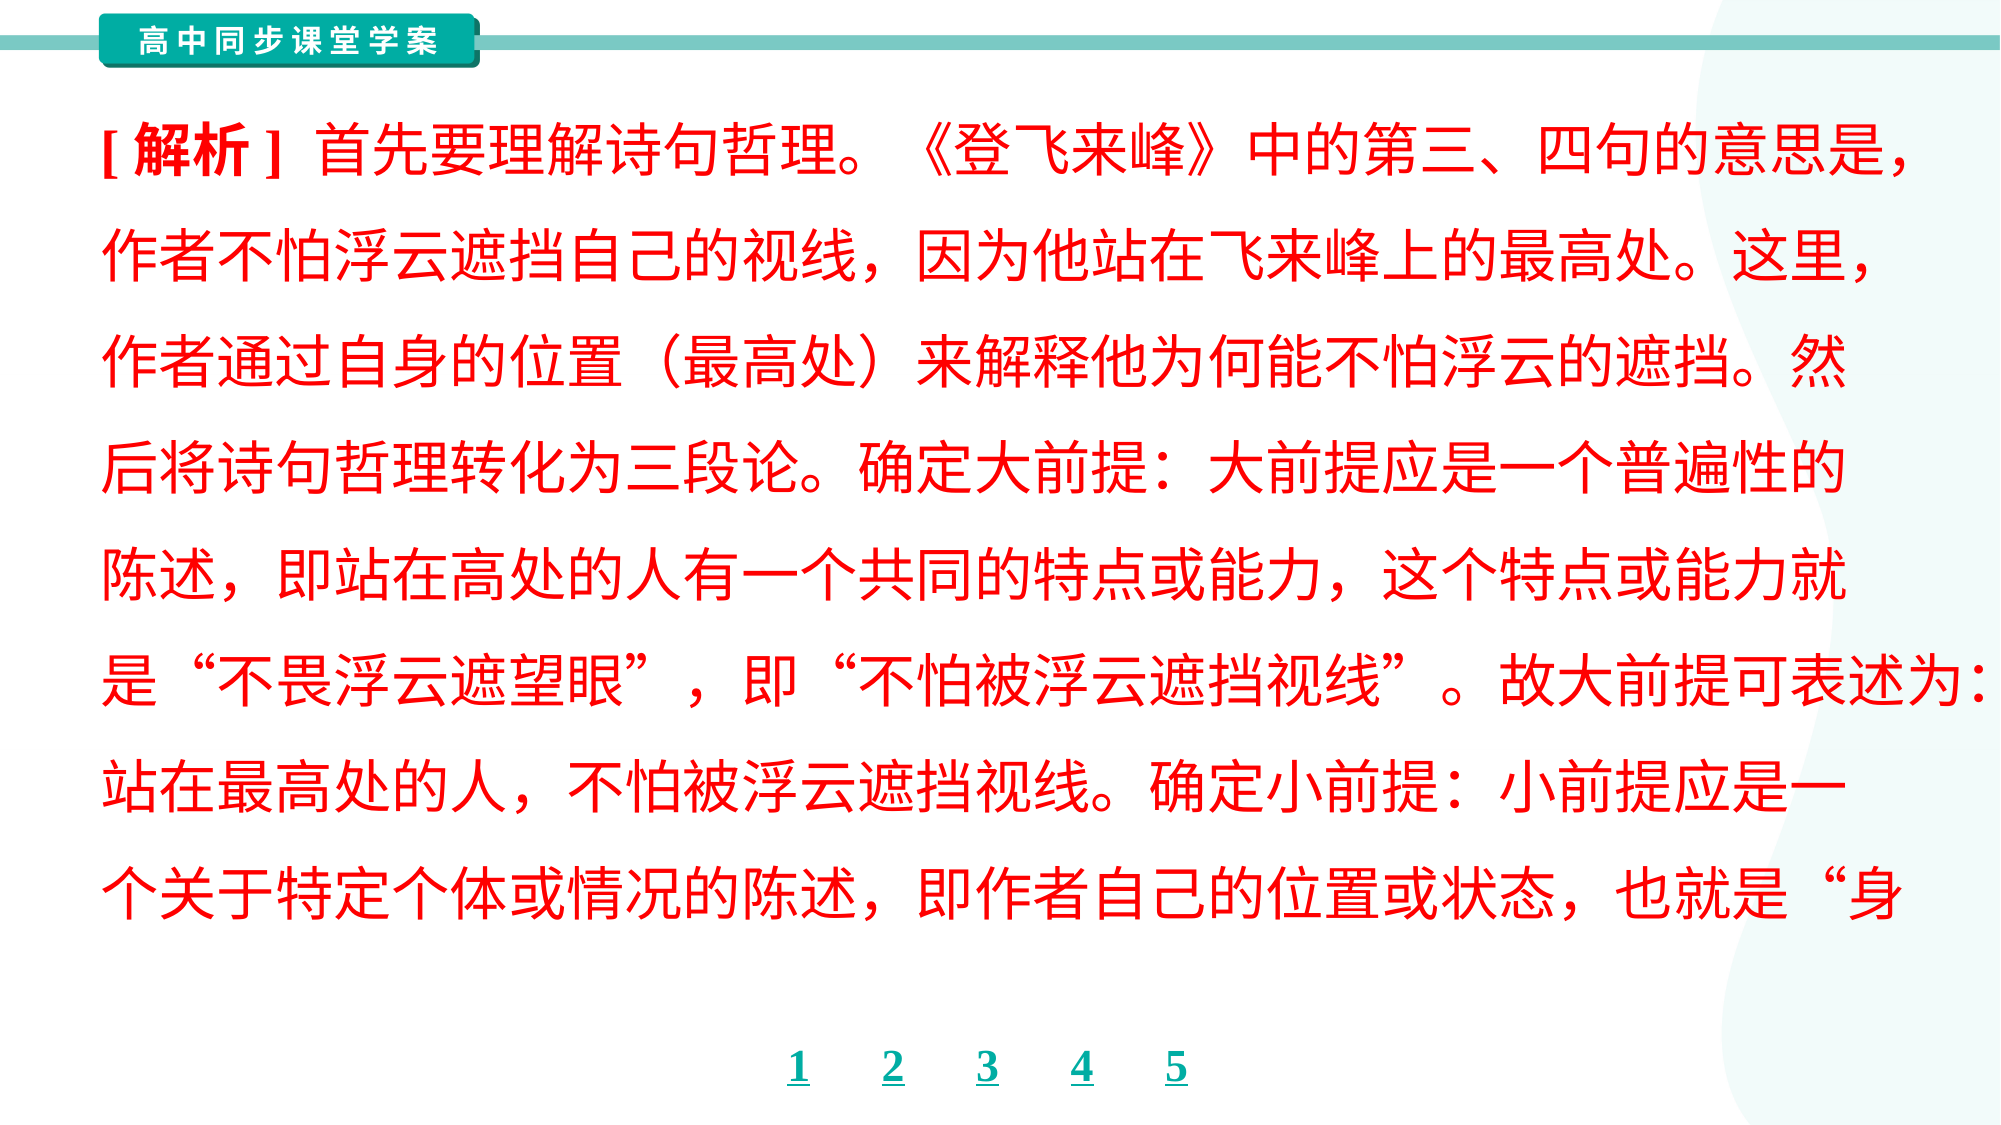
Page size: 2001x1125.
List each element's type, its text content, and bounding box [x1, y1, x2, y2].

text_box [解析] 首先要理解诗句哲理。《登飞来峰》中的第三、四句的意思是， 作者不怕浮云遮挡自己的视线，因为他站在飞来峰上的最高处。这里， 作者通过自身的位置（最高处）来解释他为何能不怕浮云的遮挡。然 后将诗句哲理转化为三段论。确定大前提：大前提应是一个普遍性的 陈述，即站在高处的人有一个共同的特点或能力，这个特点或能力就 是“不畏浮云遮望眼”，即“不怕被浮云遮挡视线”。故大前提可表述为： 站在最高处的人，不怕被浮云遮挡视线。确定小前提：小前提应是一 个关于特定个体或情况的陈述，即作者自己的位置或状态，也就是“身 [100, 76, 1899, 927]
picture [0, 0, 2000, 1125]
